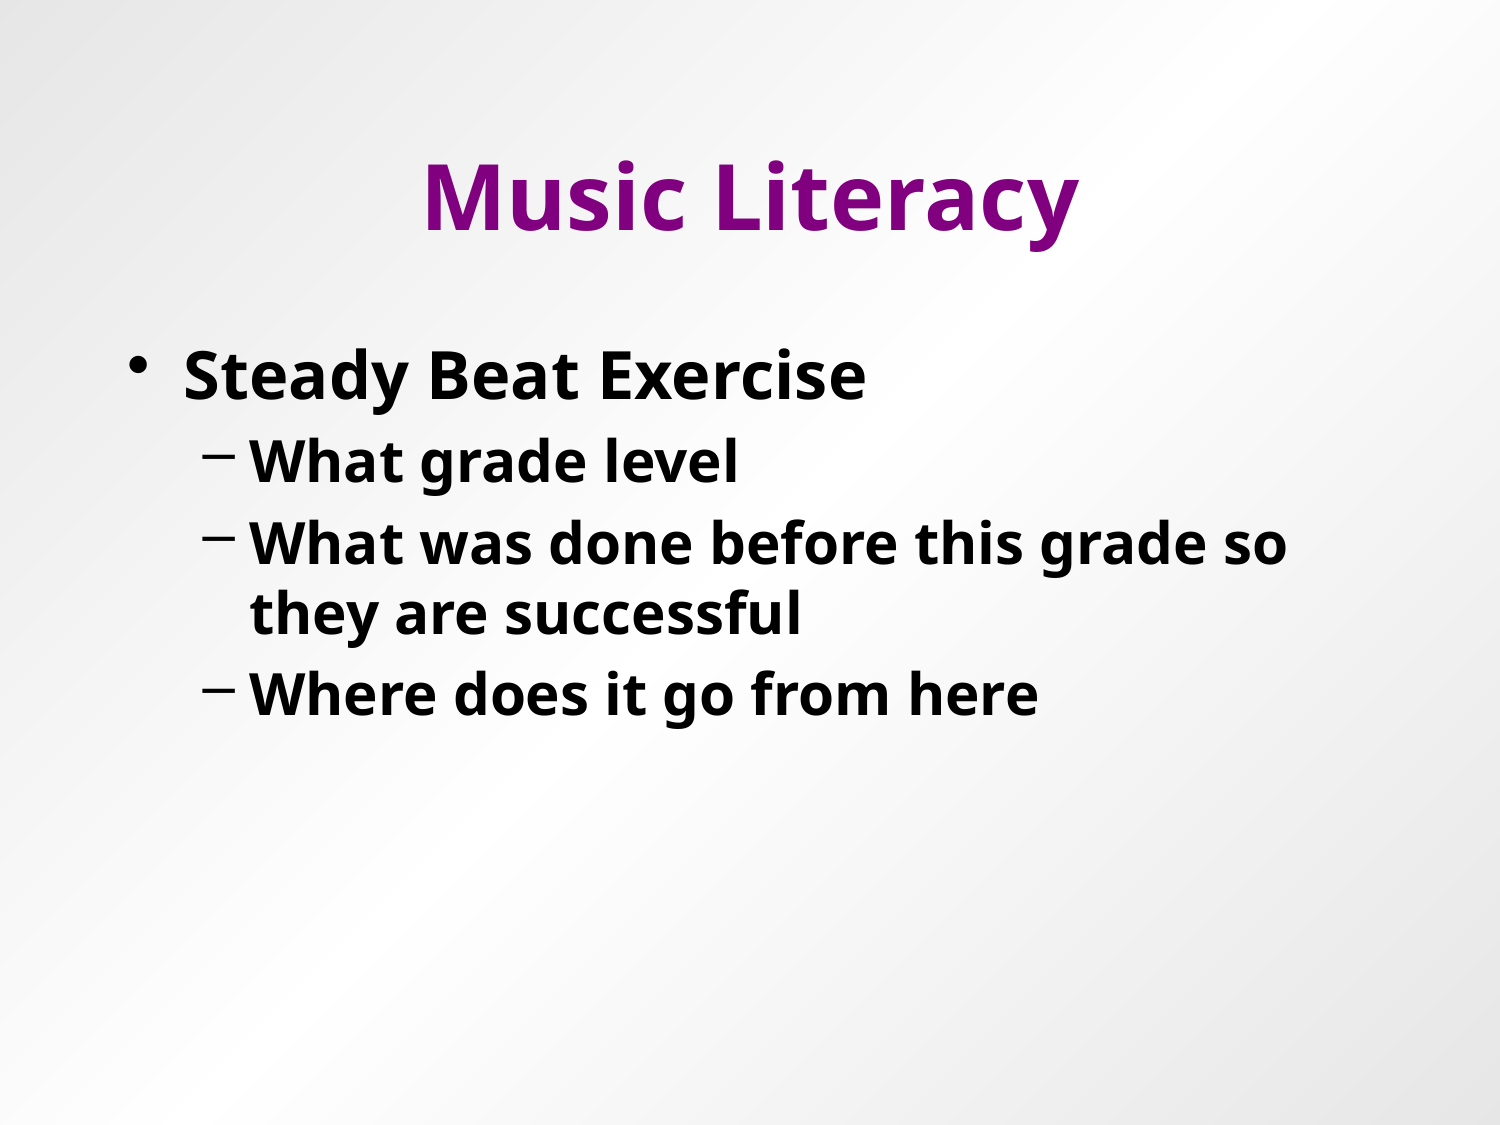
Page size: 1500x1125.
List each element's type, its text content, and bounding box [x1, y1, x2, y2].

title Music Literacy [74, 99, 1426, 288]
list Steady Beat Exercise What grade level What was done before this grade so they are successful Where does it go from here [112, 324, 1388, 1001]
